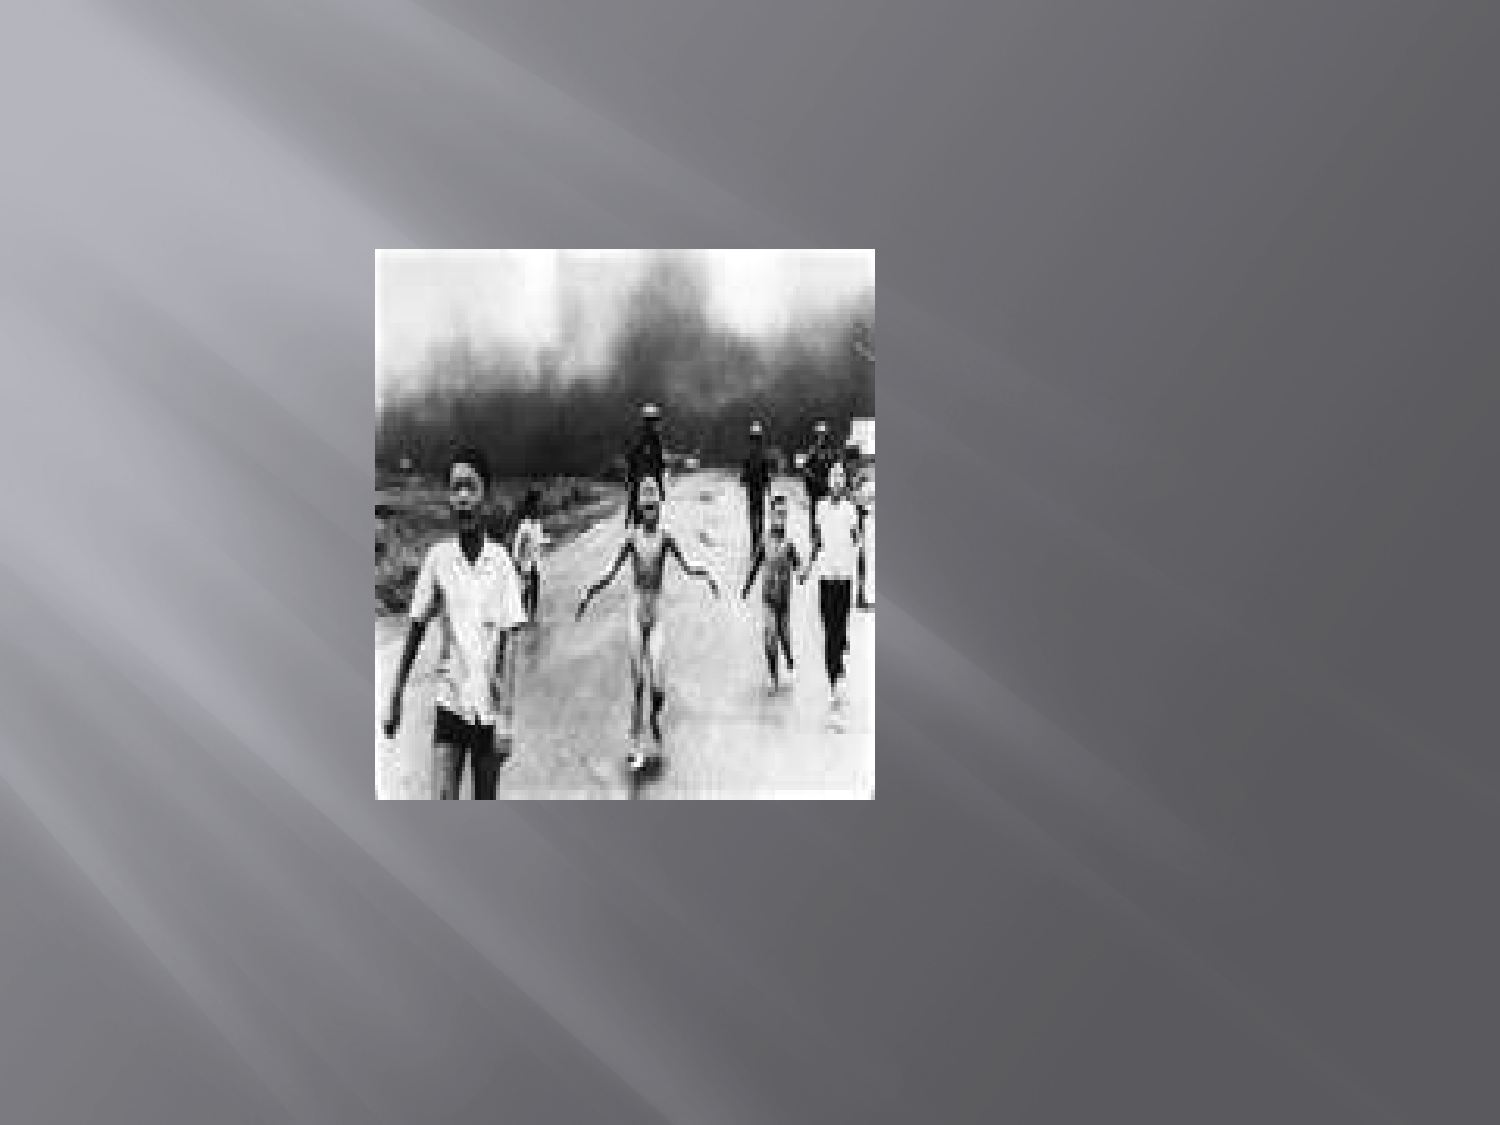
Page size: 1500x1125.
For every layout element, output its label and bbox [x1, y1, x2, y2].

picture [374, 249, 876, 801]
